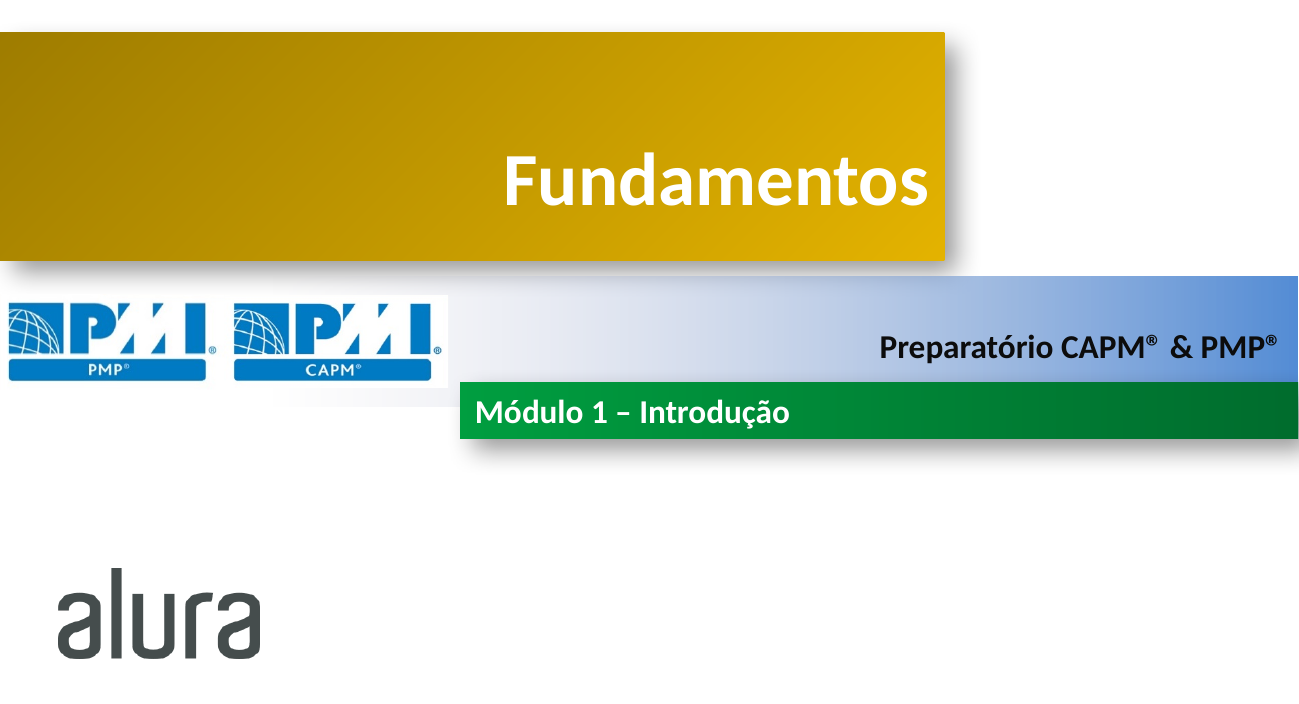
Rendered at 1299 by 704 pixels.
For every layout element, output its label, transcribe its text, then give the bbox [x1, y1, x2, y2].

picture [58, 568, 260, 660]
text_box Fundamentos [0, 32, 945, 261]
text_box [0, 294, 449, 390]
text_box Módulo 1 – Introdução [460, 382, 1299, 439]
text_box [270, 276, 1298, 317]
text_box [270, 374, 1298, 407]
text_box Preparatório CAPM® & PMP® [452, 317, 1298, 374]
